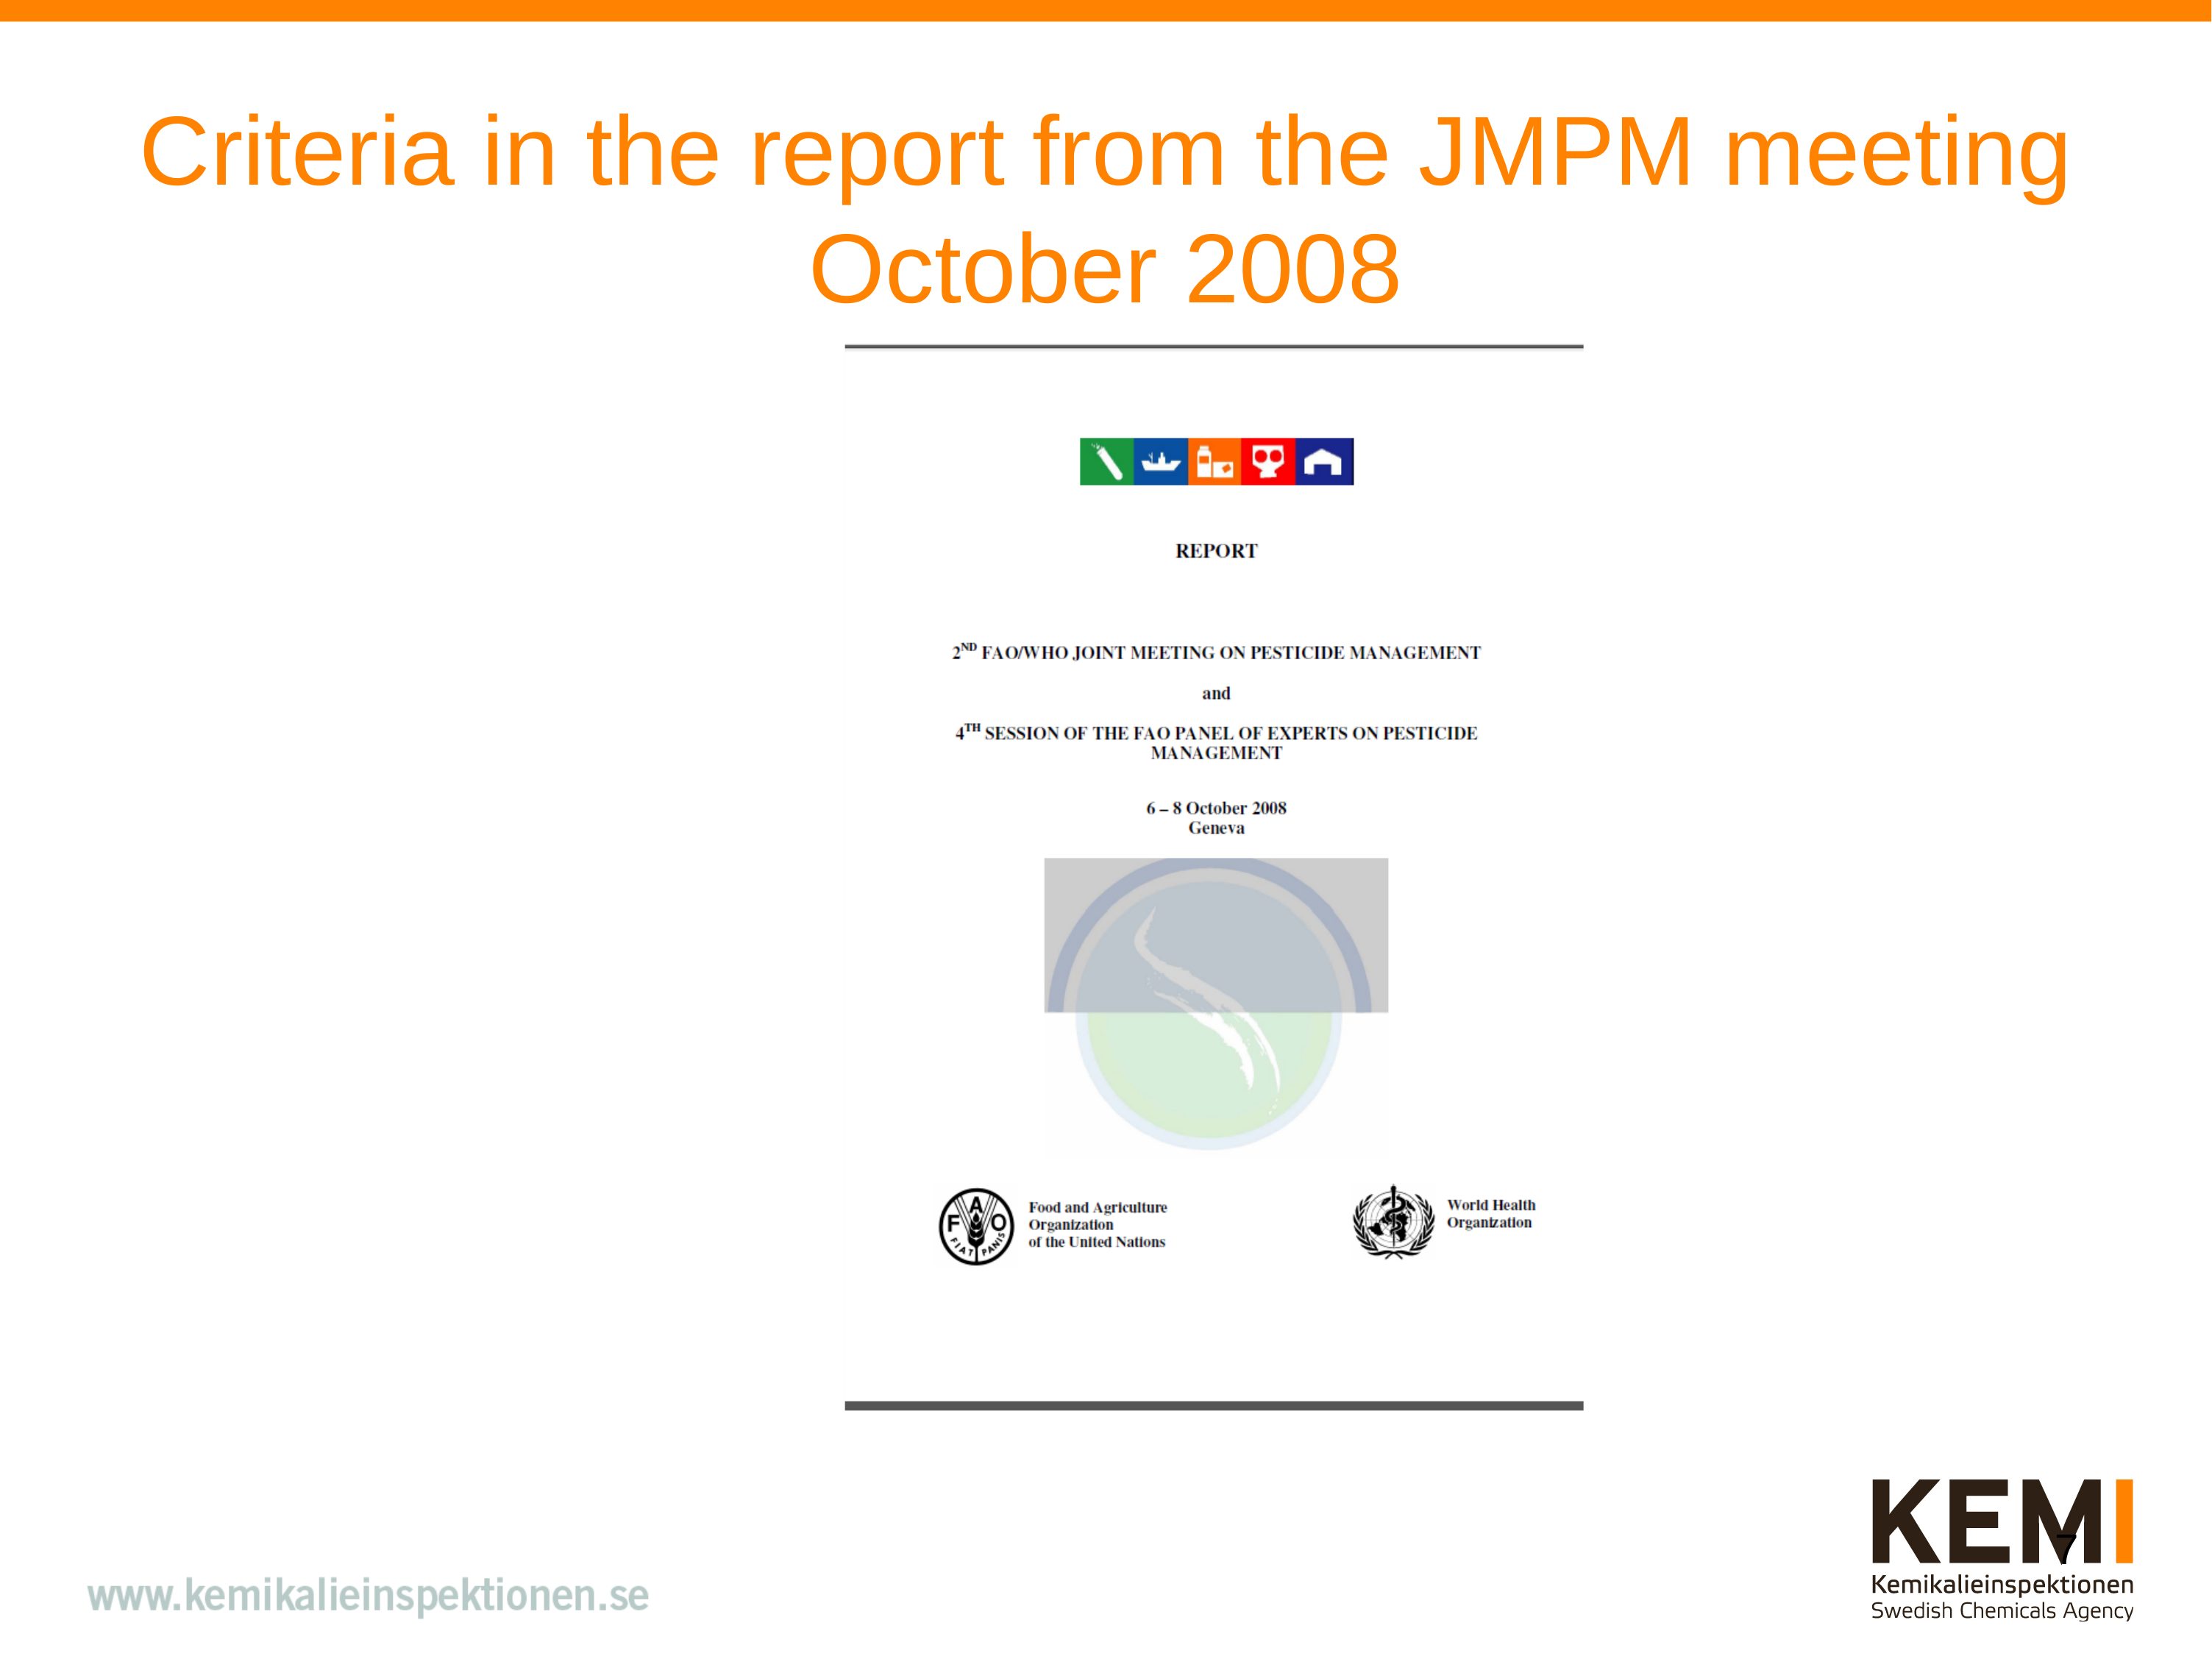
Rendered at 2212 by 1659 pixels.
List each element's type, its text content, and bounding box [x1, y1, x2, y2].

picture [87, 1573, 652, 1621]
title Criteria in the report from the JMPM meeting October 2008 [110, 66, 2101, 344]
picture [844, 342, 1584, 1420]
slide_number 7 [1585, 1510, 2101, 1627]
picture [1872, 1479, 2133, 1621]
